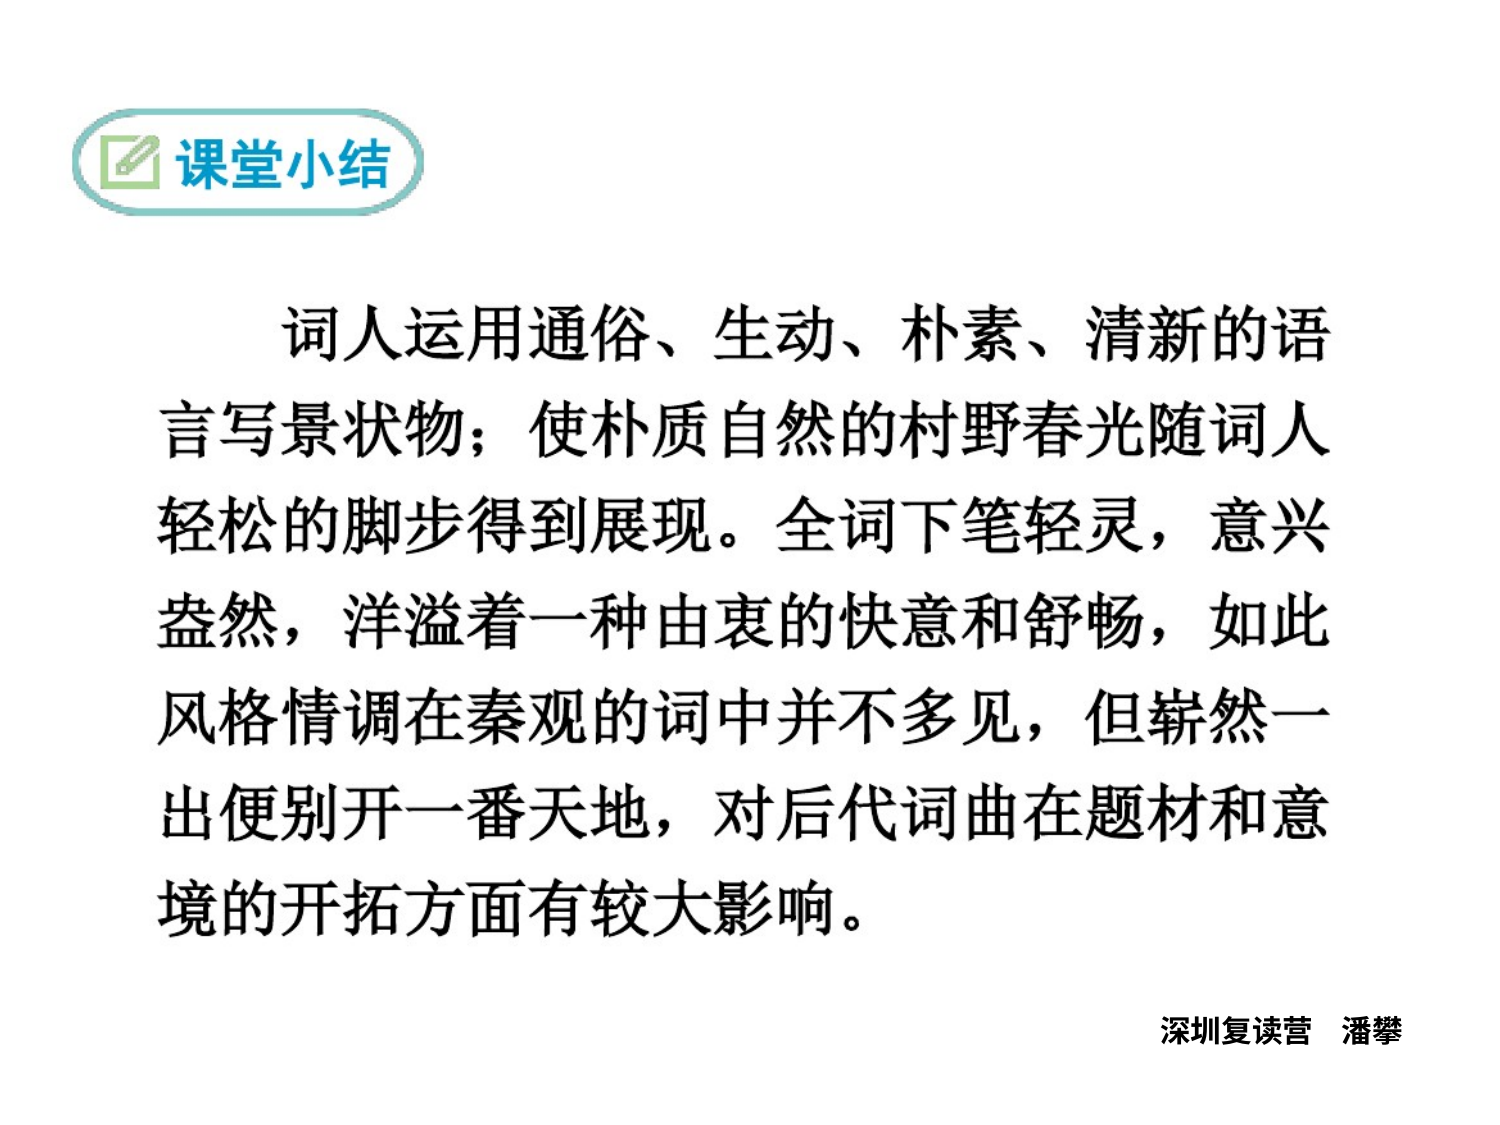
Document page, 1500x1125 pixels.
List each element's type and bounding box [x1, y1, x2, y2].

list [57, 46, 1443, 1082]
